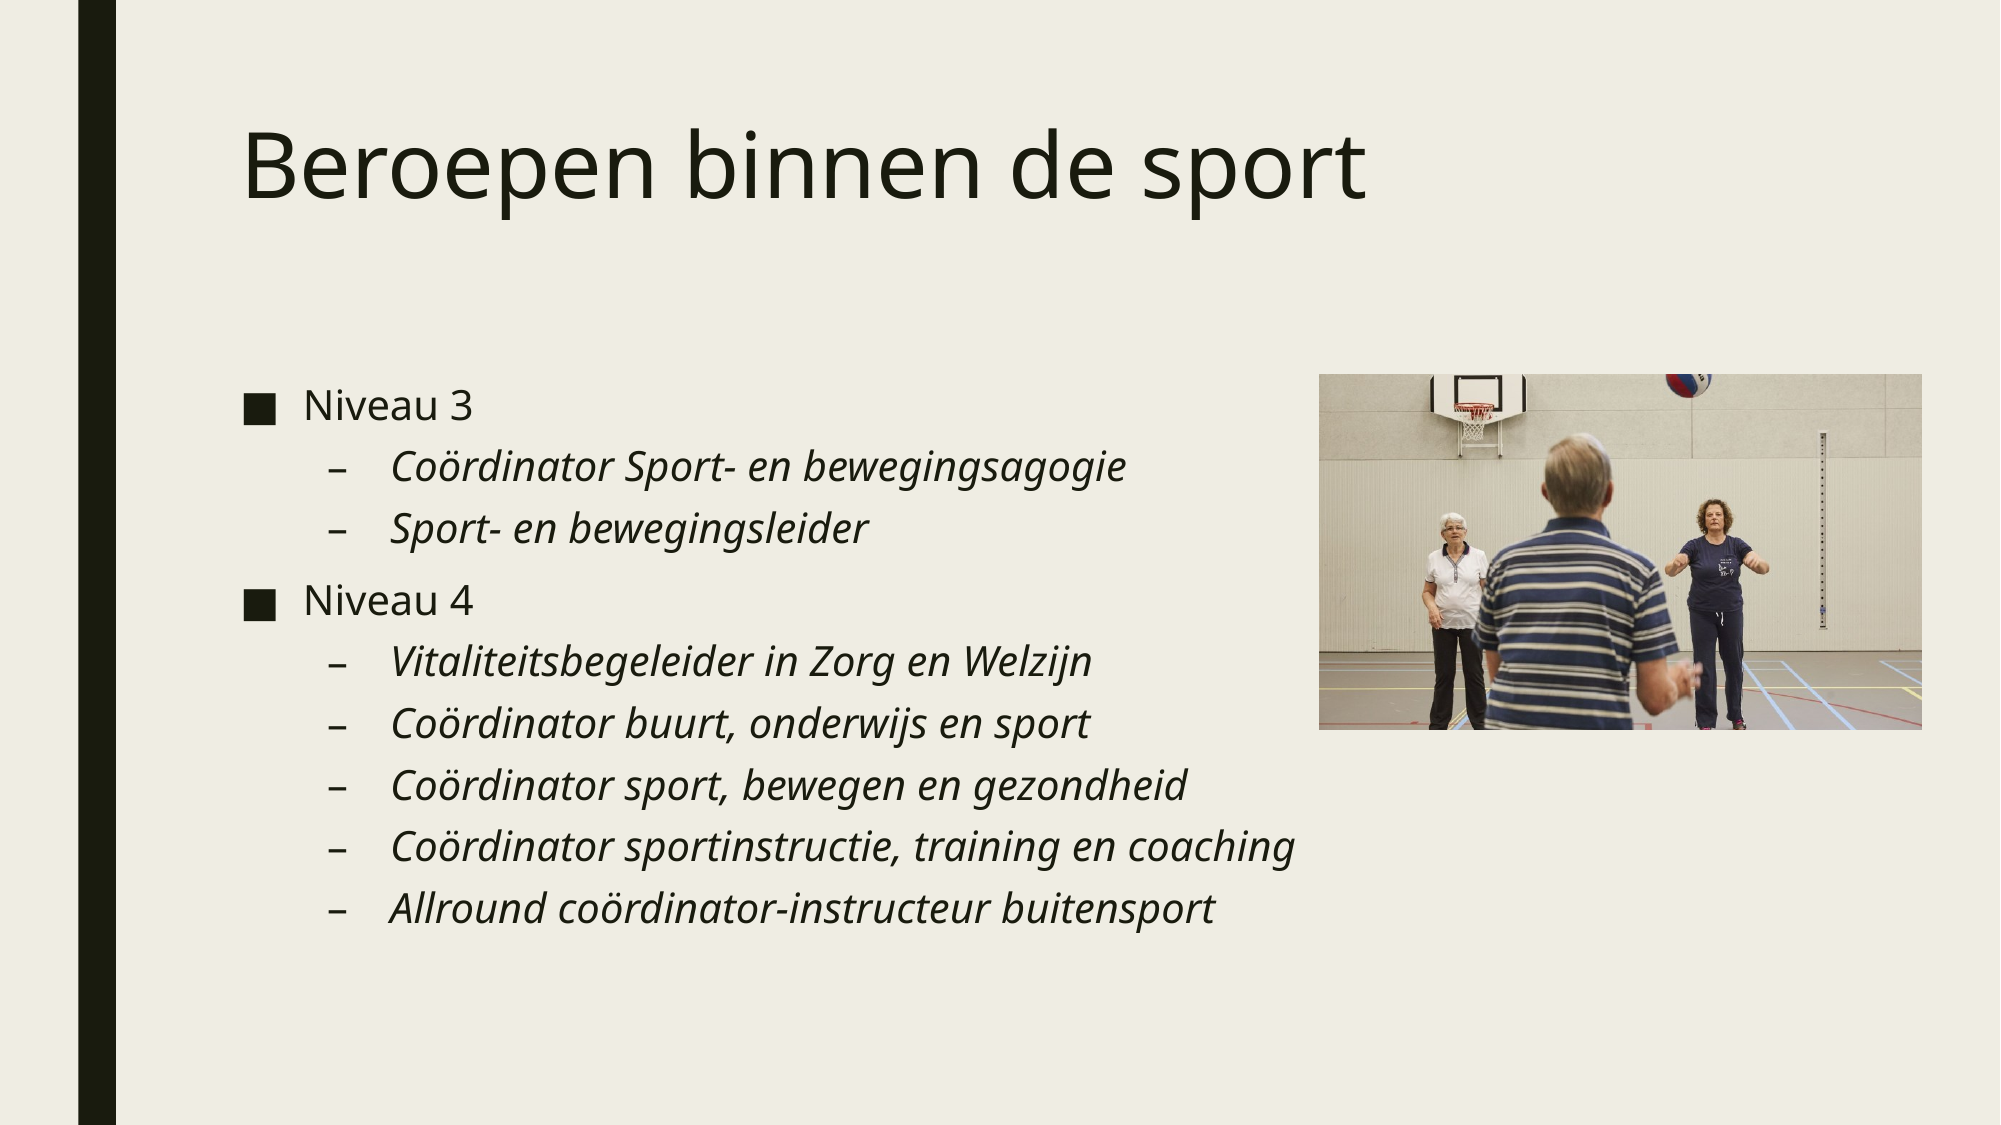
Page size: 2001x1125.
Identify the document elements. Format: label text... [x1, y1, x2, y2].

picture [1319, 374, 1922, 730]
list Niveau 3 Coördinator Sport- en bewegingsagogie Sport- en bewegingsleider Niveau 4 Vitaliteitsbegeleider in Zorg en Welzijn Coördinator buurt, onderwijs en sport Coördinator sport, bewegen en gezondheid Coördinator sportinstructie, training en coaching Allround coördinator-instructeur buitensport [225, 375, 1800, 963]
title Beroepen binnen de sport [225, 112, 1800, 357]
